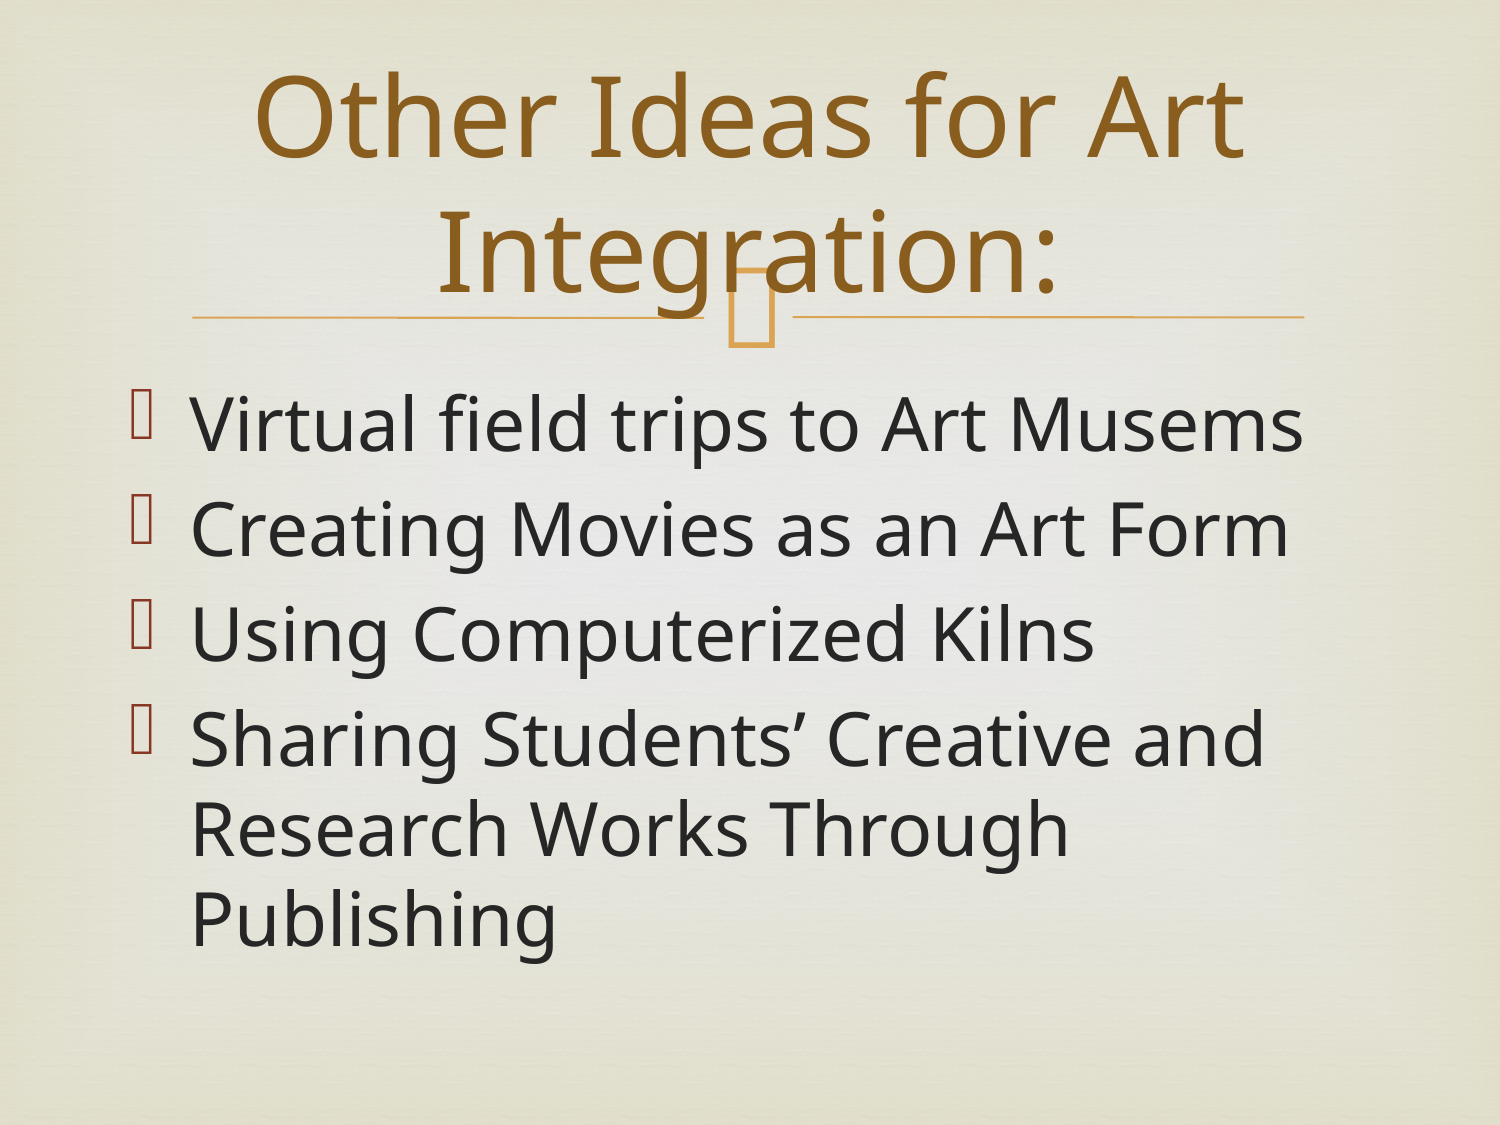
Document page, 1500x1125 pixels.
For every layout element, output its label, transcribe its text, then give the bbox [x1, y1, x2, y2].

title Other Ideas for Art Integration: [112, 93, 1386, 267]
list Virtual field trips to Art Musems Creating Movies as an Art Form Using Computerized Kilns Sharing Students’ Creative and Research Works Through Publishing [114, 368, 1386, 1005]
